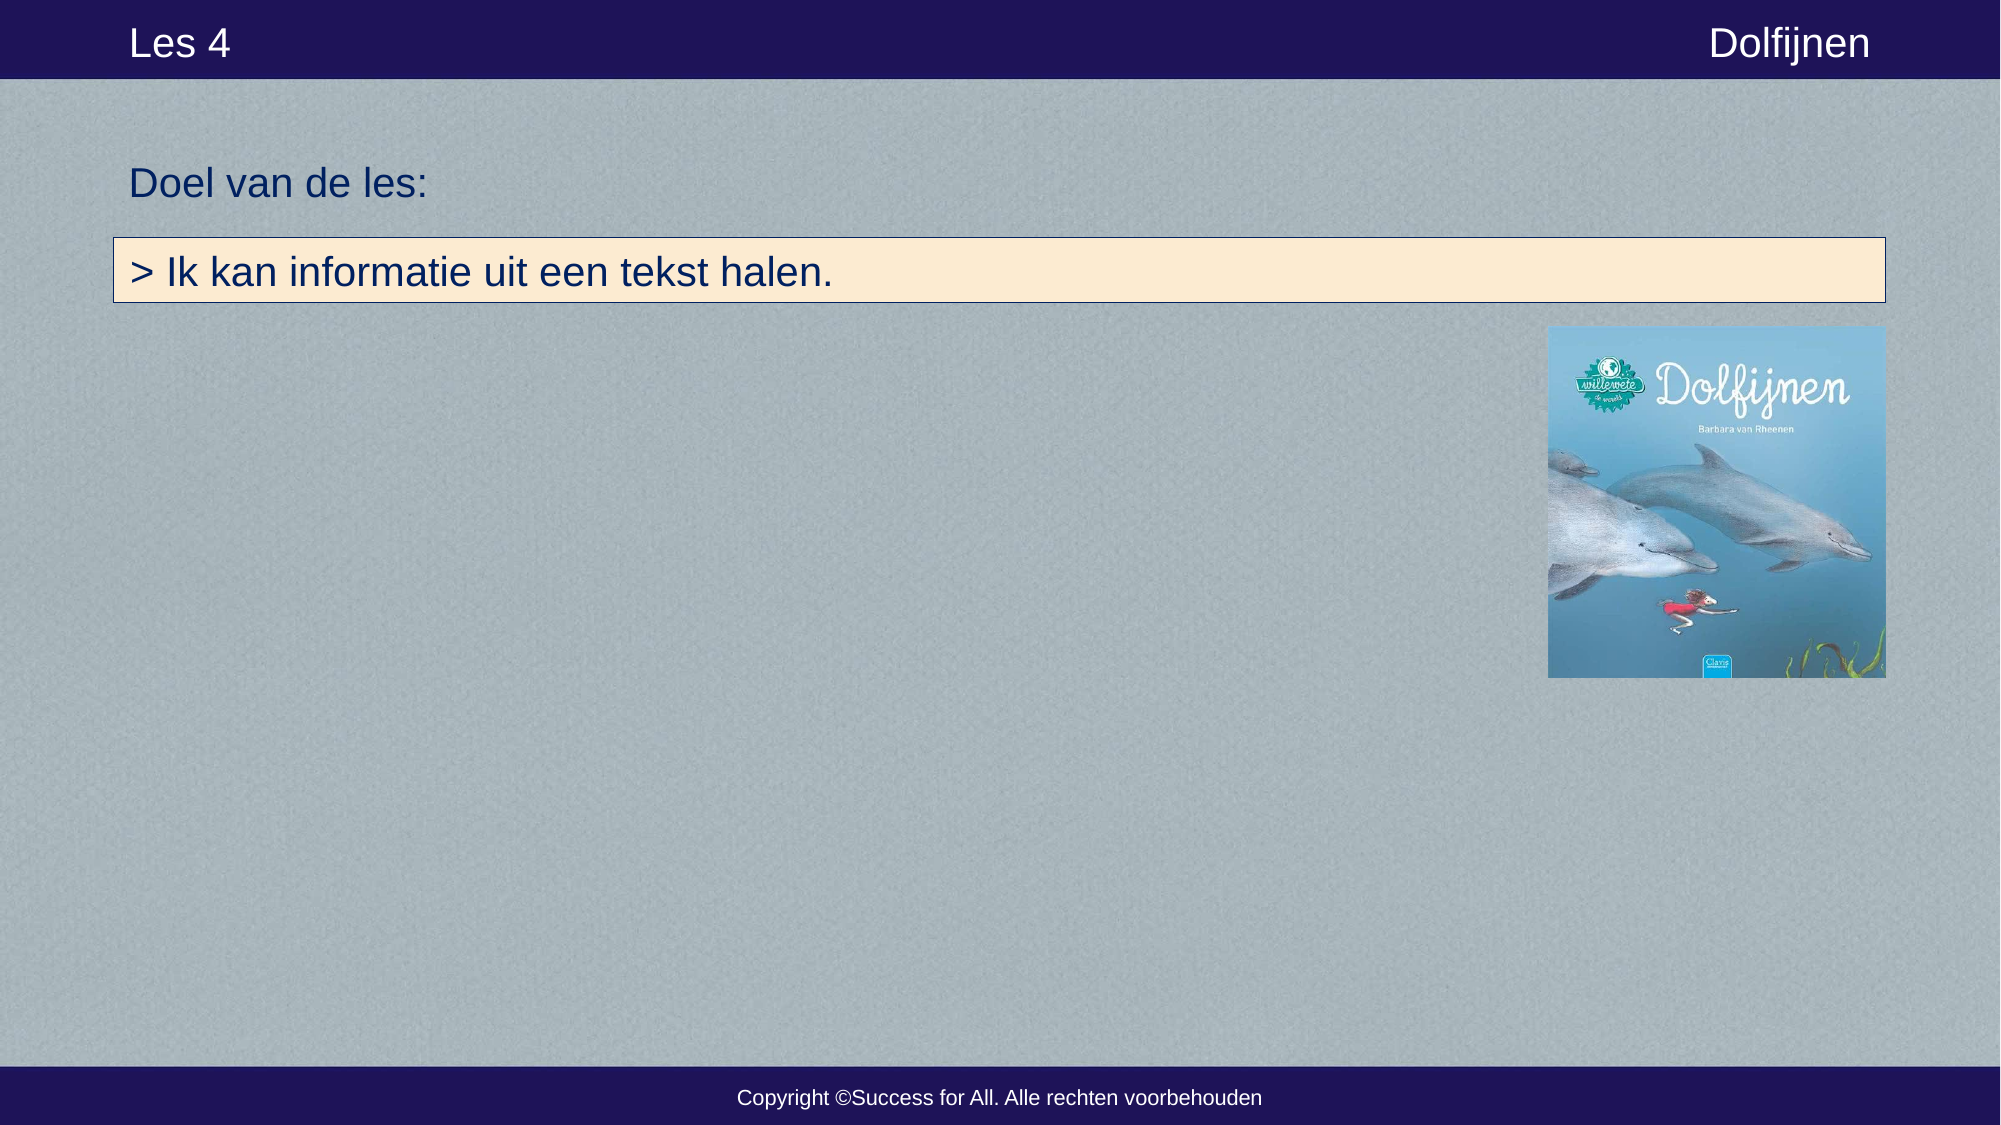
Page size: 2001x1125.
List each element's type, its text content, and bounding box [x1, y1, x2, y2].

text_box Copyright ©Success for All. Alle rechten voorbehouden [0, 1076, 2000, 1125]
text_box Doel van de les: [113, 148, 1635, 214]
picture [0, 0, 2001, 1125]
text_box > Ik kan informatie uit een tekst halen. [113, 237, 1886, 303]
text_box Les 4 [114, 8, 354, 73]
text_box Dolfijnen [999, 8, 1886, 73]
